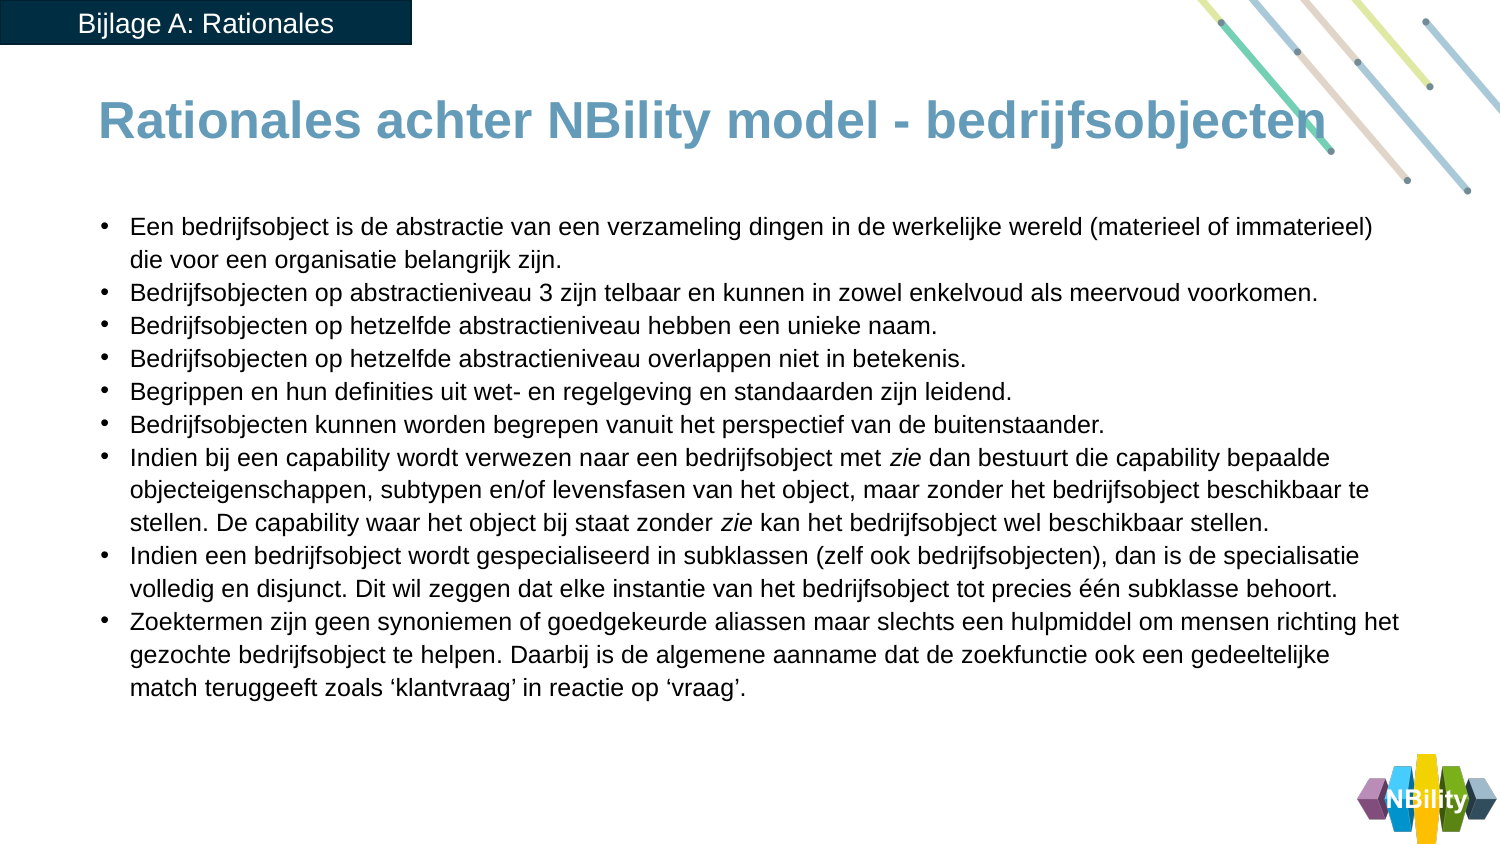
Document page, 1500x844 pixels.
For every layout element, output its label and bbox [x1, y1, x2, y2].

title [99, 91, 1333, 211]
text_box [0, 0, 1500, 844]
list [100, 207, 1406, 716]
text_box [0, 0, 412, 45]
picture [1357, 754, 1499, 844]
